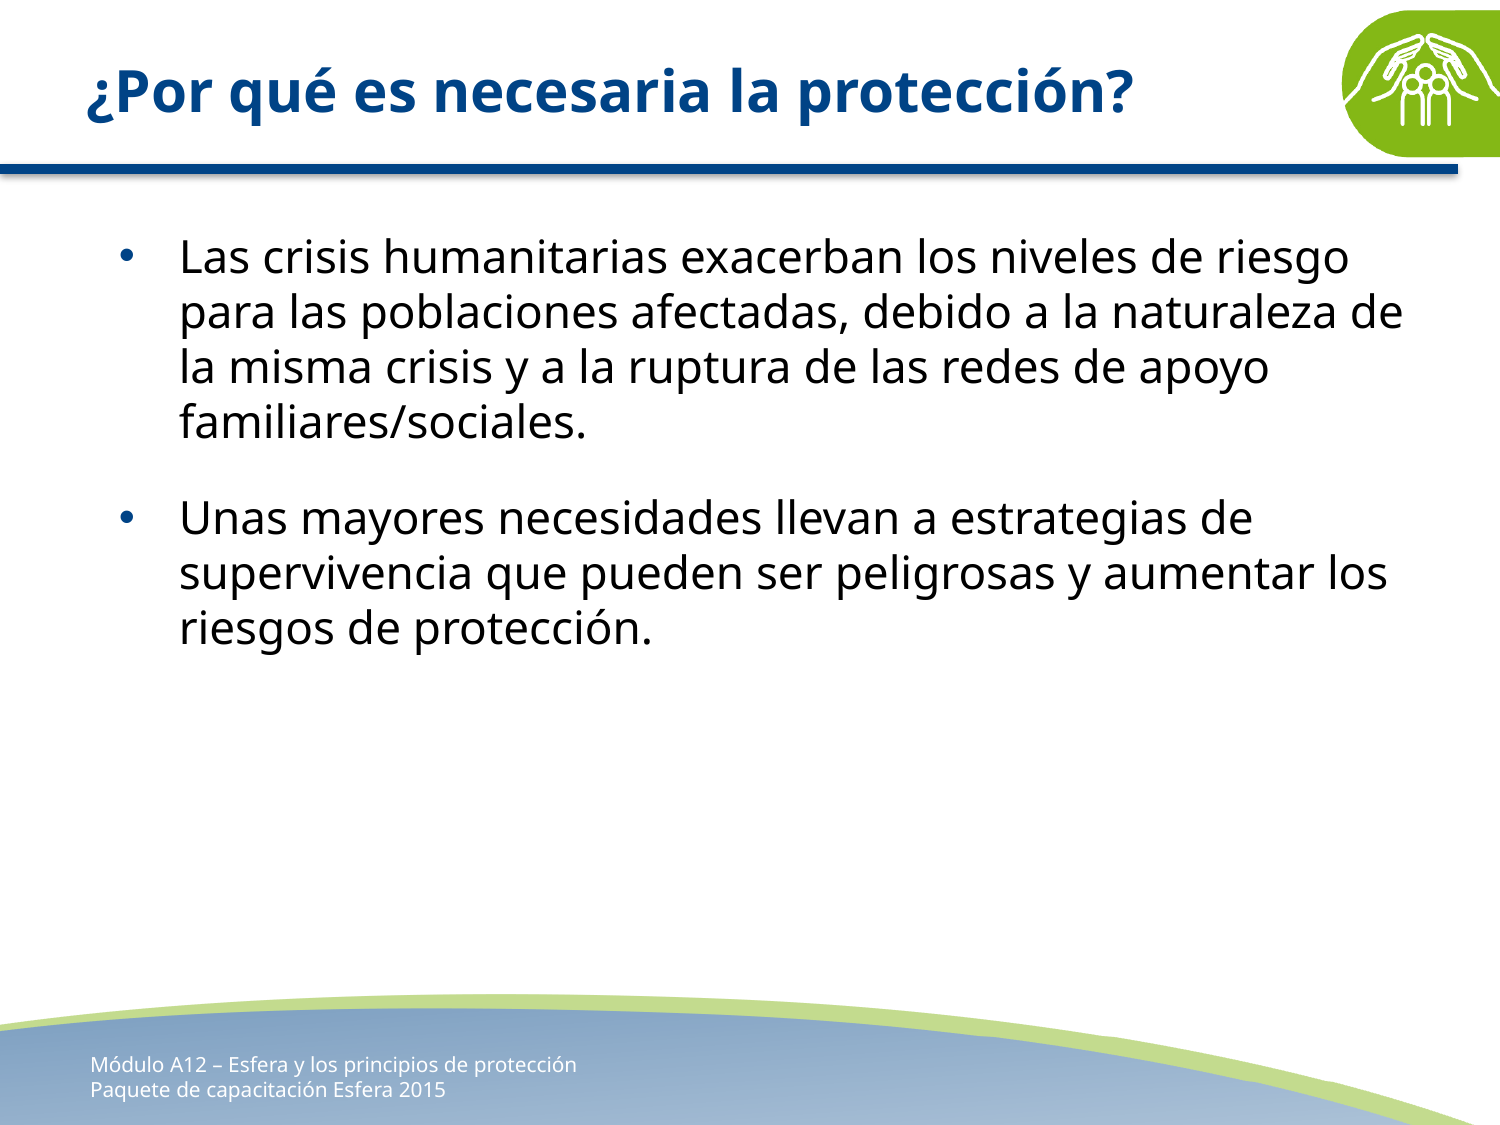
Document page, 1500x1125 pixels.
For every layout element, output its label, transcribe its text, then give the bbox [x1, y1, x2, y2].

footer Módulo A12 – Esfera y los principios de protección Paquete de capacitación Esfera 2015 [75, 1046, 1072, 1107]
list Las crisis humanitarias exacerban los niveles de riesgo para las poblaciones afectadas, debido a la naturaleza de la misma crisis y a la ruptura de las redes de apoyo familiares/sociales. Unas mayores necesidades llevan a estrategias de supervivencia que pueden ser peligrosas y aumentar los riesgos de protección. [75, 219, 1425, 1005]
picture [0, 992, 1500, 1125]
title ¿Por qué es necesaria la protección? [75, 0, 1335, 178]
picture [1335, 9, 1500, 158]
